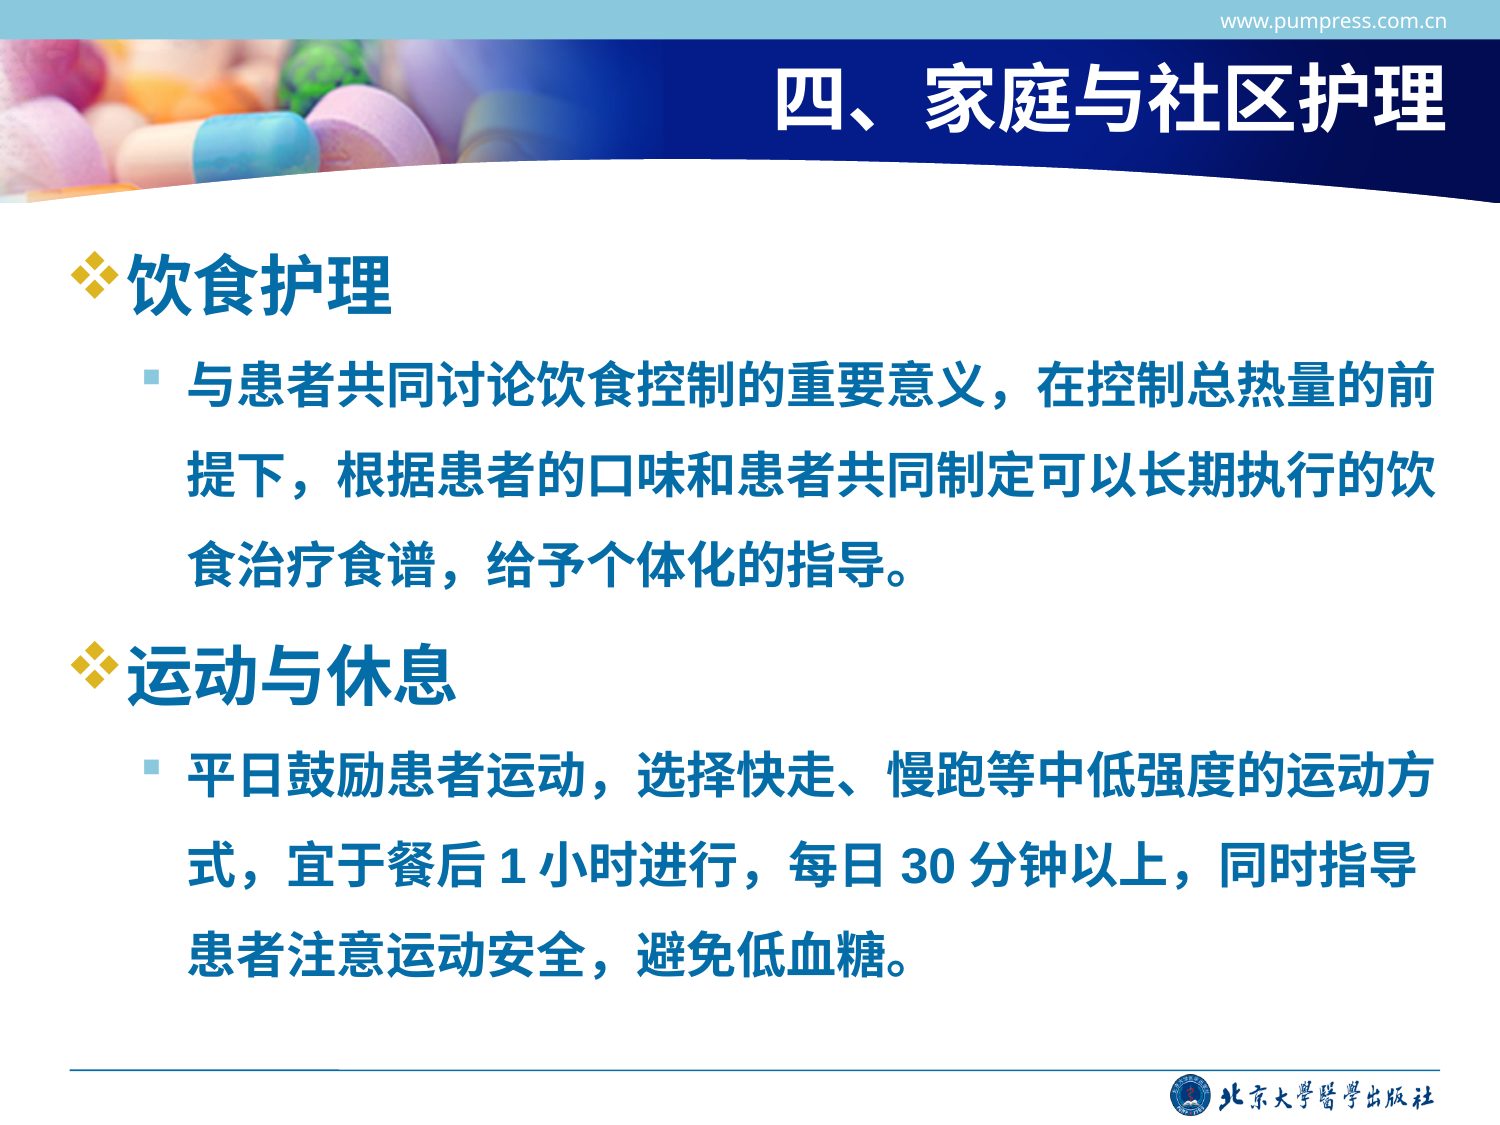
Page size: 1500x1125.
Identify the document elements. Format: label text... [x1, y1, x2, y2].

picture [1170, 1074, 1436, 1118]
list 饮食护理 与患者共同讨论饮食控制的重要意义，在控制总热量的前提下，根据患者的口味和患者共同制定可以长期执行的饮食治疗食谱，给予个体化的指导。 运动与休息 平日鼓励患者运动，选择快走、慢跑等中低强度的运动方式，宜于餐后1小时进行，每日30分钟以上，同时指导患者注意运动安全，避免低血糖。 [49, 196, 1463, 1071]
title 四、家庭与社区护理 [137, 49, 1463, 143]
picture [0, 40, 1500, 203]
slide_number www.pumpress.com.cn [1024, 0, 1463, 38]
